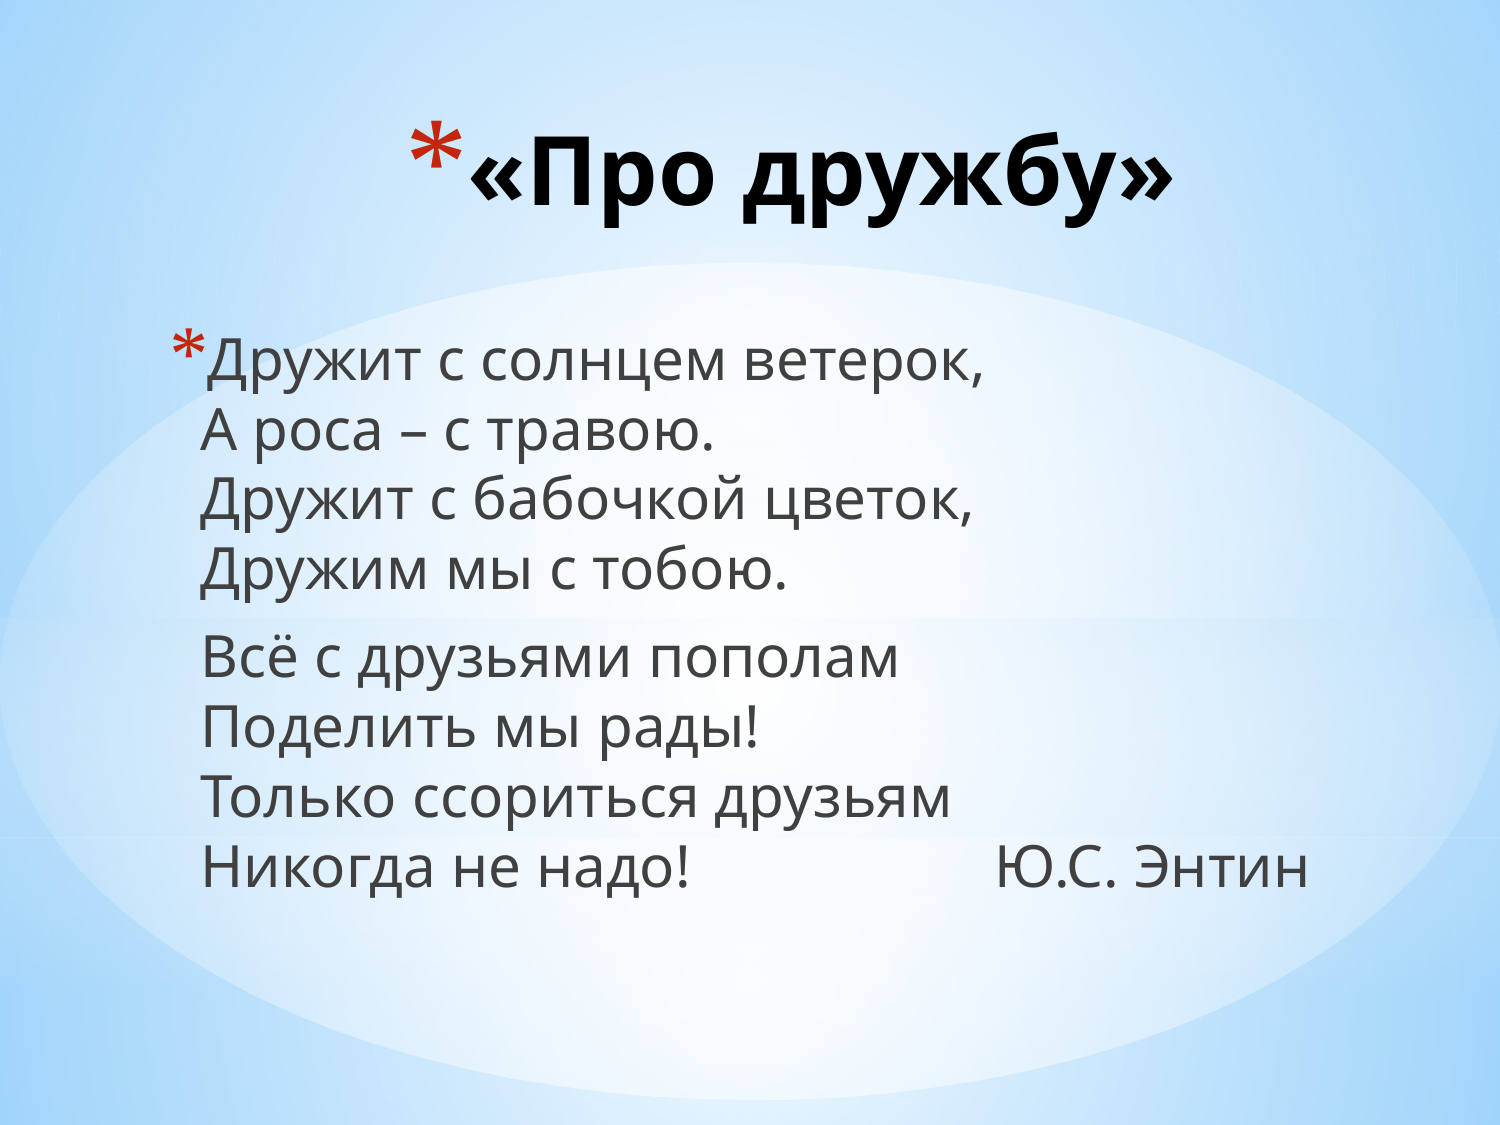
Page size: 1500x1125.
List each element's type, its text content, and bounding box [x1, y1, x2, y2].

title «Про дружбу» [371, 101, 1211, 291]
list Дружит с солнцем ветерок, А роса – с травою. Дружит с бабочкой цветок, Дружим мы с тобою. Всё с друзьями пополам Поделить мы рады! Только ссориться друзьям Никогда не надо! Ю.С. Энтин [147, 314, 1376, 1071]
